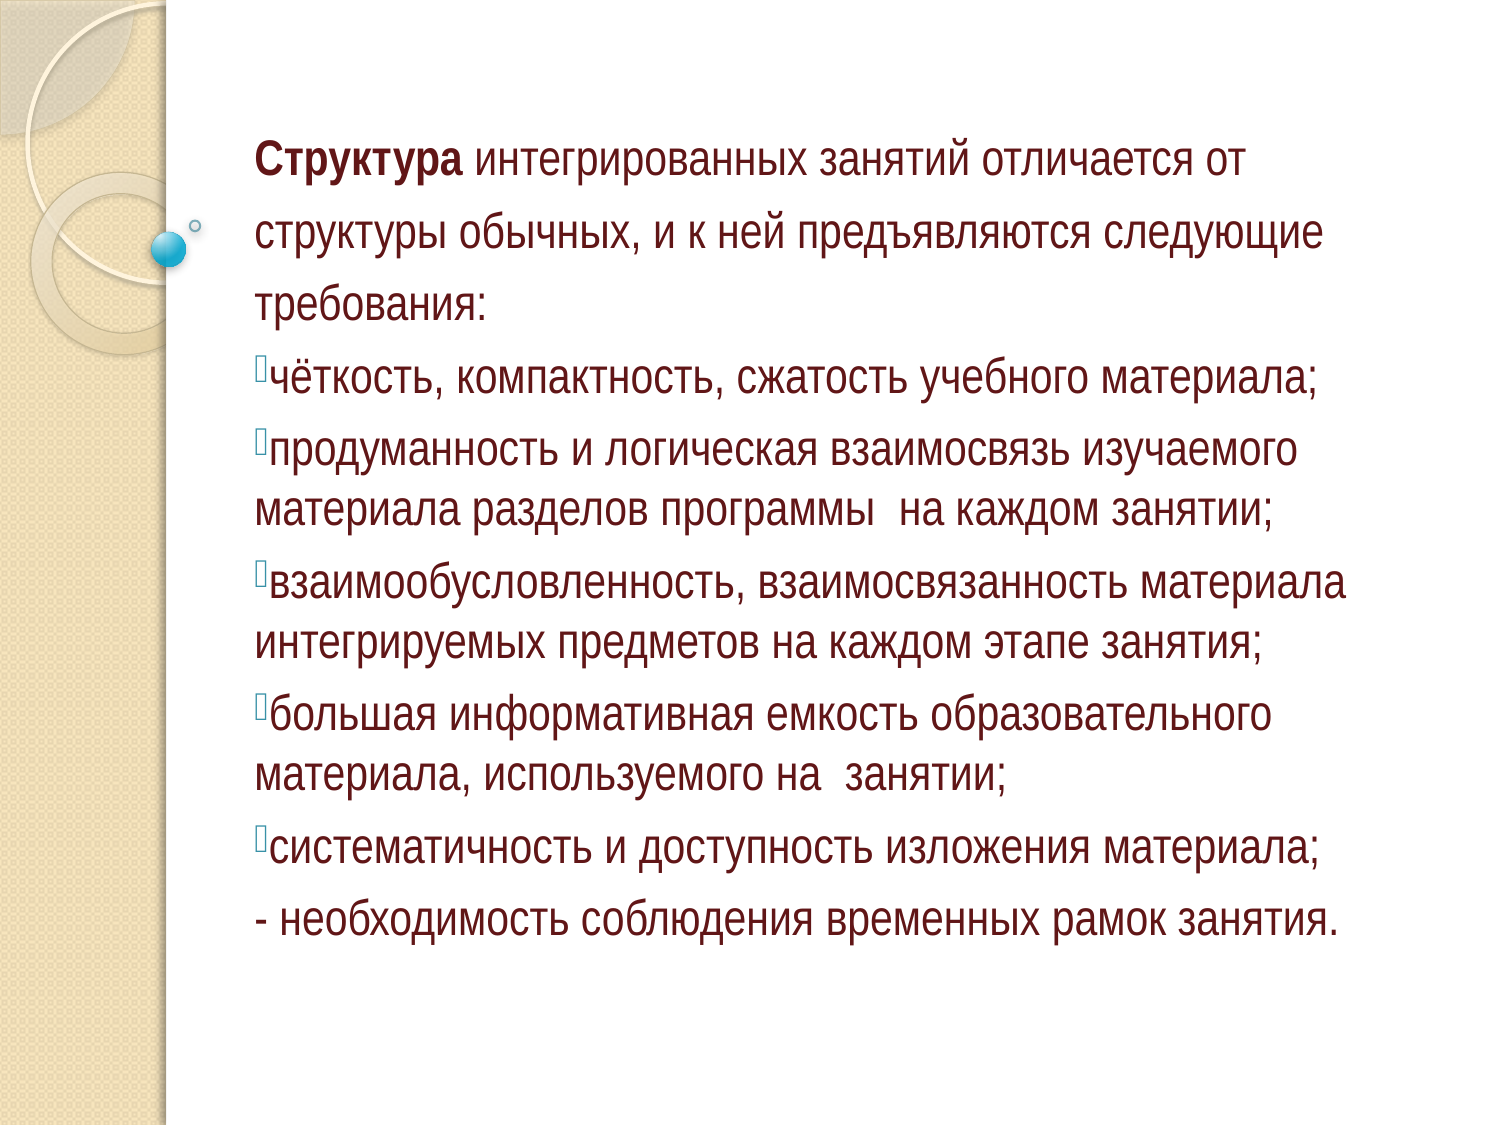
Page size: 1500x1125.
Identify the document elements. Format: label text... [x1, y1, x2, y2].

subtitle Структура интегрированных занятий отличается от структуры обычных, и к ней предъявляются следующие требования: чёткость, компактность, сжатость учебного материала; продуманность и логическая взаимосвязь изучаемого материала разделов программы на каждом занятии; взаимообусловленность, взаимосвязанность материала интегрируемых предметов на каждом этапе занятия; большая информативная емкость образовательного материала, используемого на занятии; систематичность и доступность изложения материала; - необходимость соблюдения временных рамок занятия. [234, 125, 1451, 1036]
